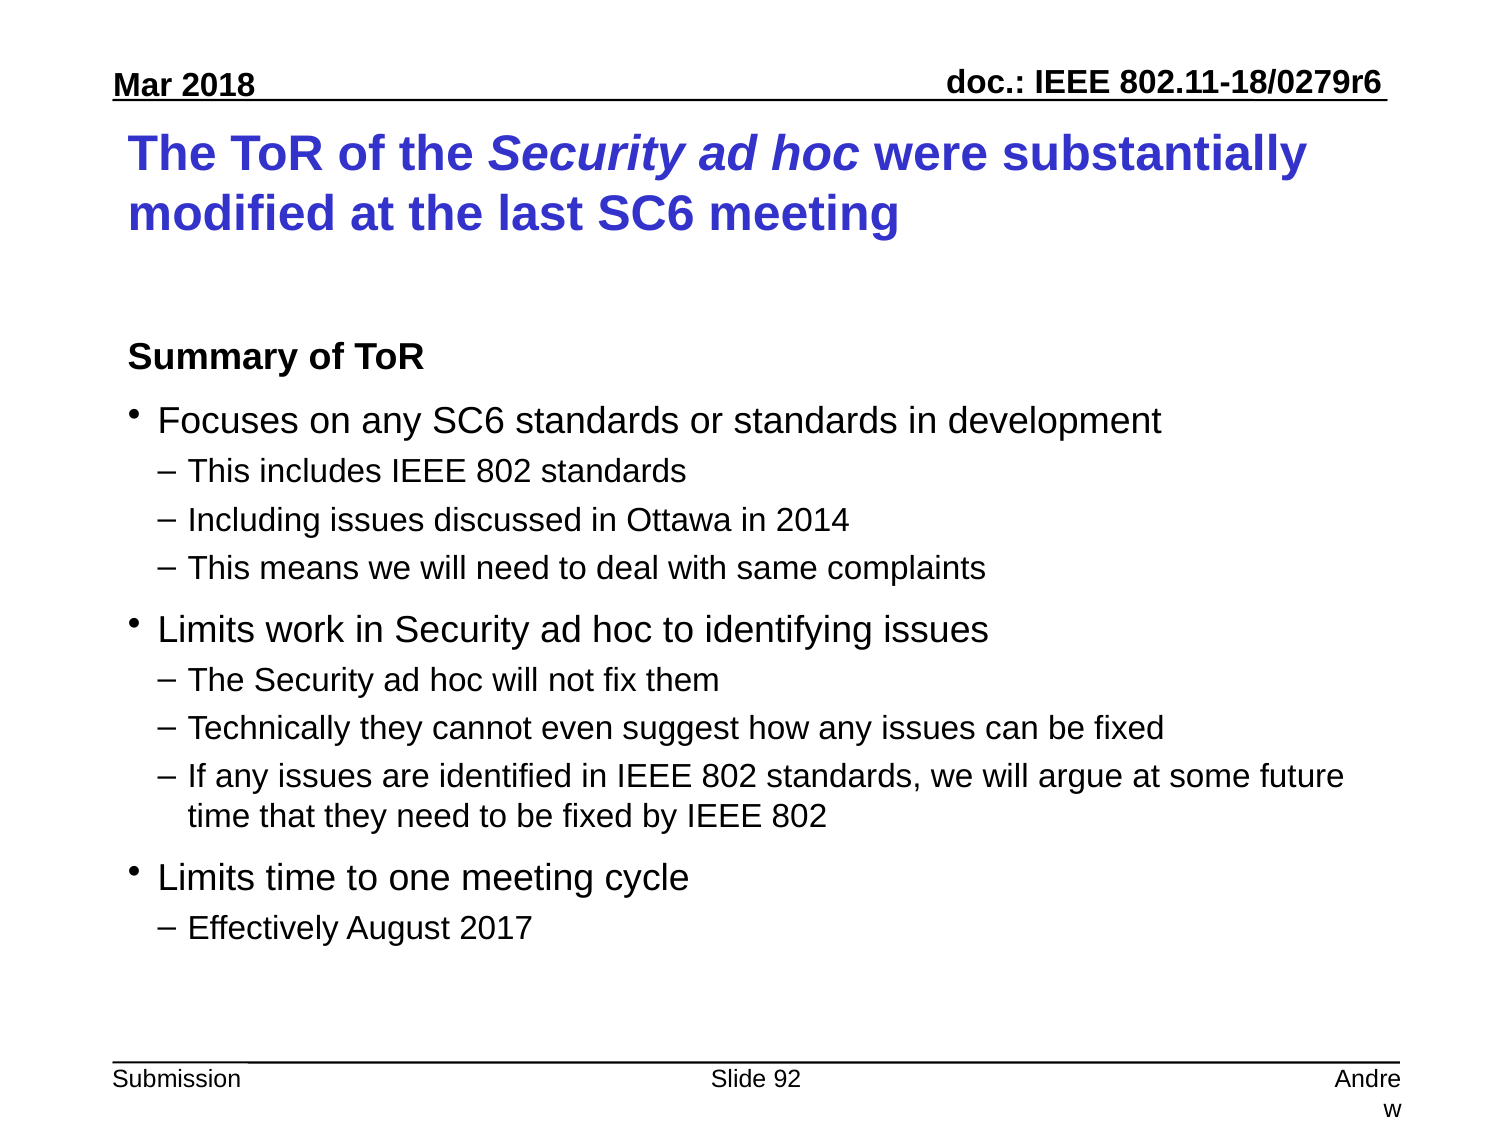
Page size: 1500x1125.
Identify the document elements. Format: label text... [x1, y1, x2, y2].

footer Andrew Myles, Cisco [1320, 1061, 1402, 1093]
list Summary of ToR Focuses on any SC6 standards or standards in development This includes IEEE 802 standards Including issues discussed in Ottawa in 2014 This means we will need to deal with same complaints Limits work in Security ad hoc to identifying issues The Security ad hoc will not fix them Technically they cannot even suggest how any issues can be fixed If any issues are identified in IEEE 802 standards, we will argue at some future time that they need to be fixed by IEEE 802 Limits time to one meeting cycle Effectively August 2017 [112, 324, 1388, 1000]
slide_number Slide 92 [709, 1061, 803, 1093]
title The ToR of the Security ad hoc were substantially modified at the last SC6 meeting [112, 112, 1388, 288]
